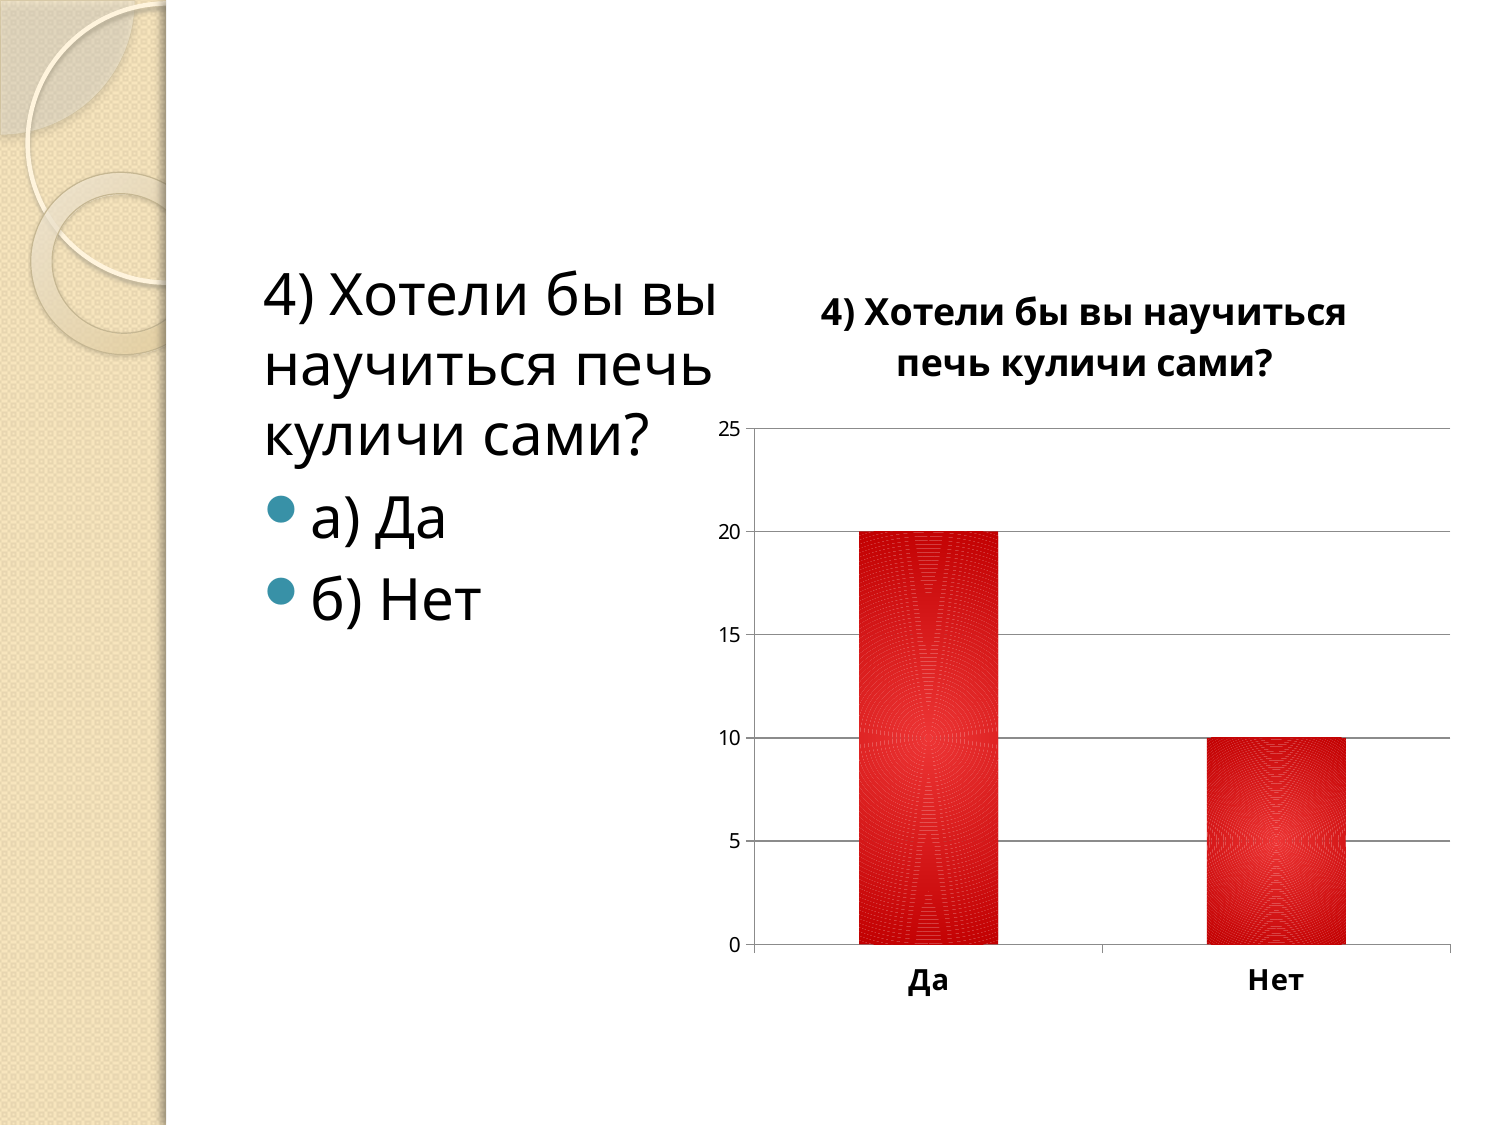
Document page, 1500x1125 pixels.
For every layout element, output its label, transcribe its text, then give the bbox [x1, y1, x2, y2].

list 4) Хотели бы вы научиться печь куличи сами? а) Да б) Нет [235, 249, 698, 1015]
chart [702, 249, 1466, 1016]
